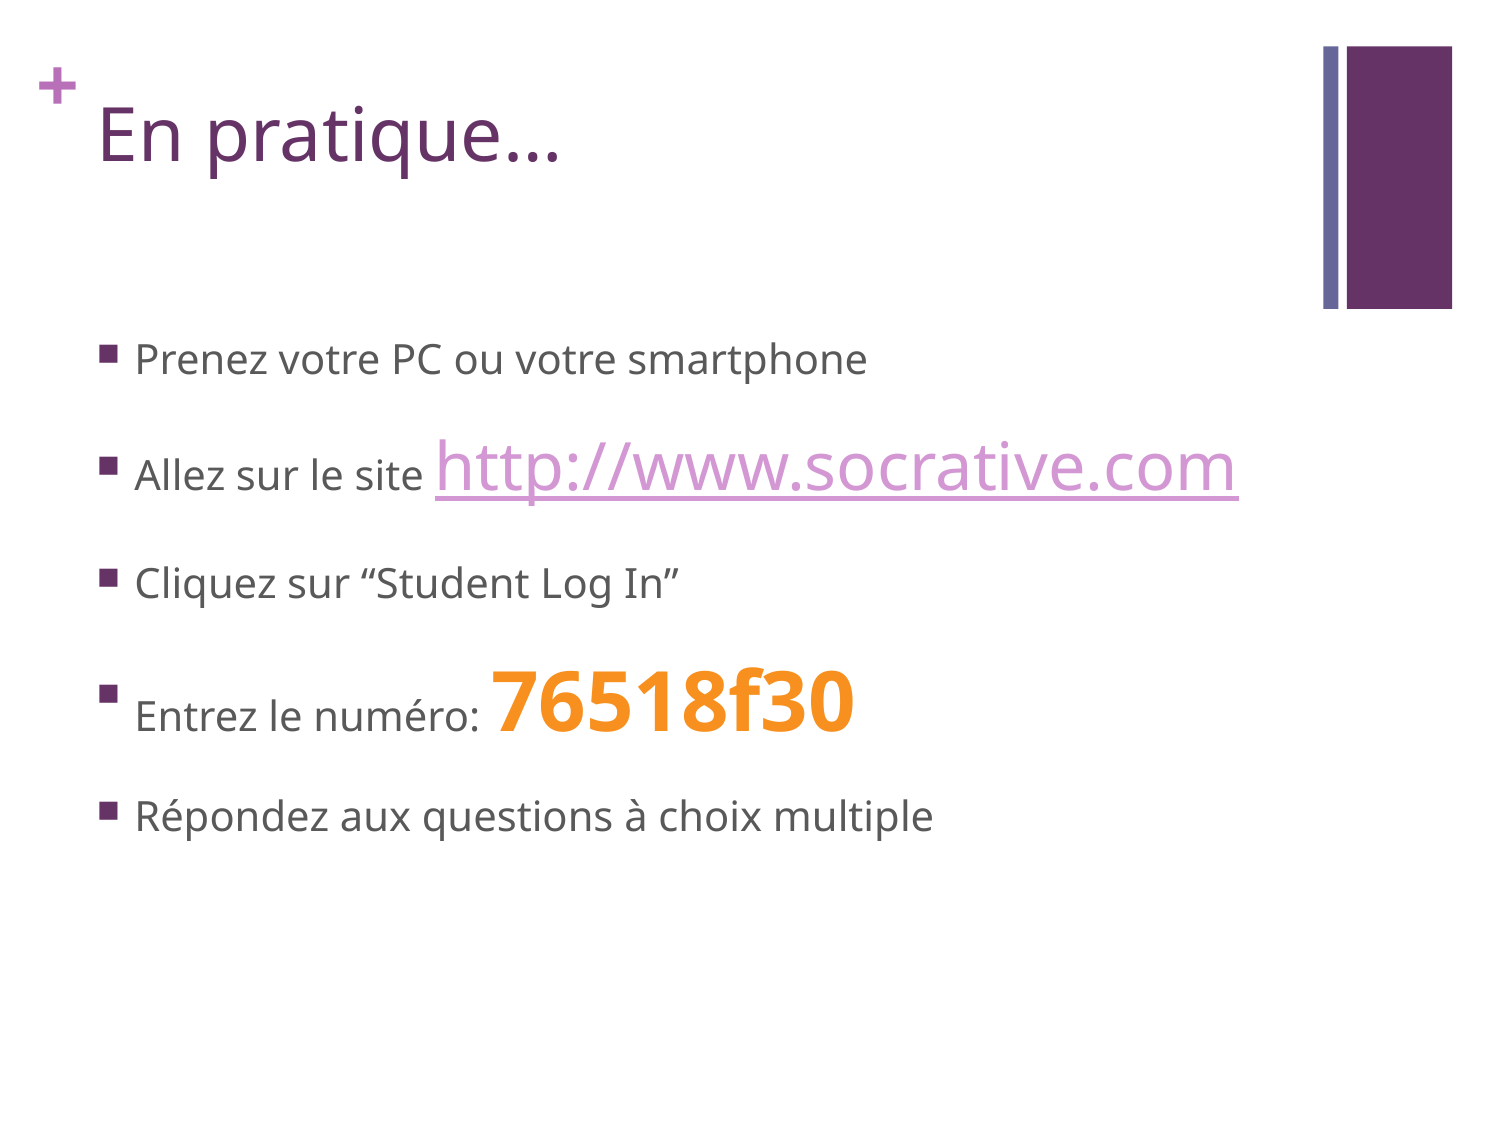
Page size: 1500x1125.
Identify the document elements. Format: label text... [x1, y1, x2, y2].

title En pratique… [81, 79, 1322, 263]
list Prenez votre PC ou votre smartphone Allez sur le site http://www.socrative.com Cliquez sur “Student Log In” Entrez le numéro: 76518f30 Répondez aux questions à choix multiple [81, 324, 1322, 1005]
